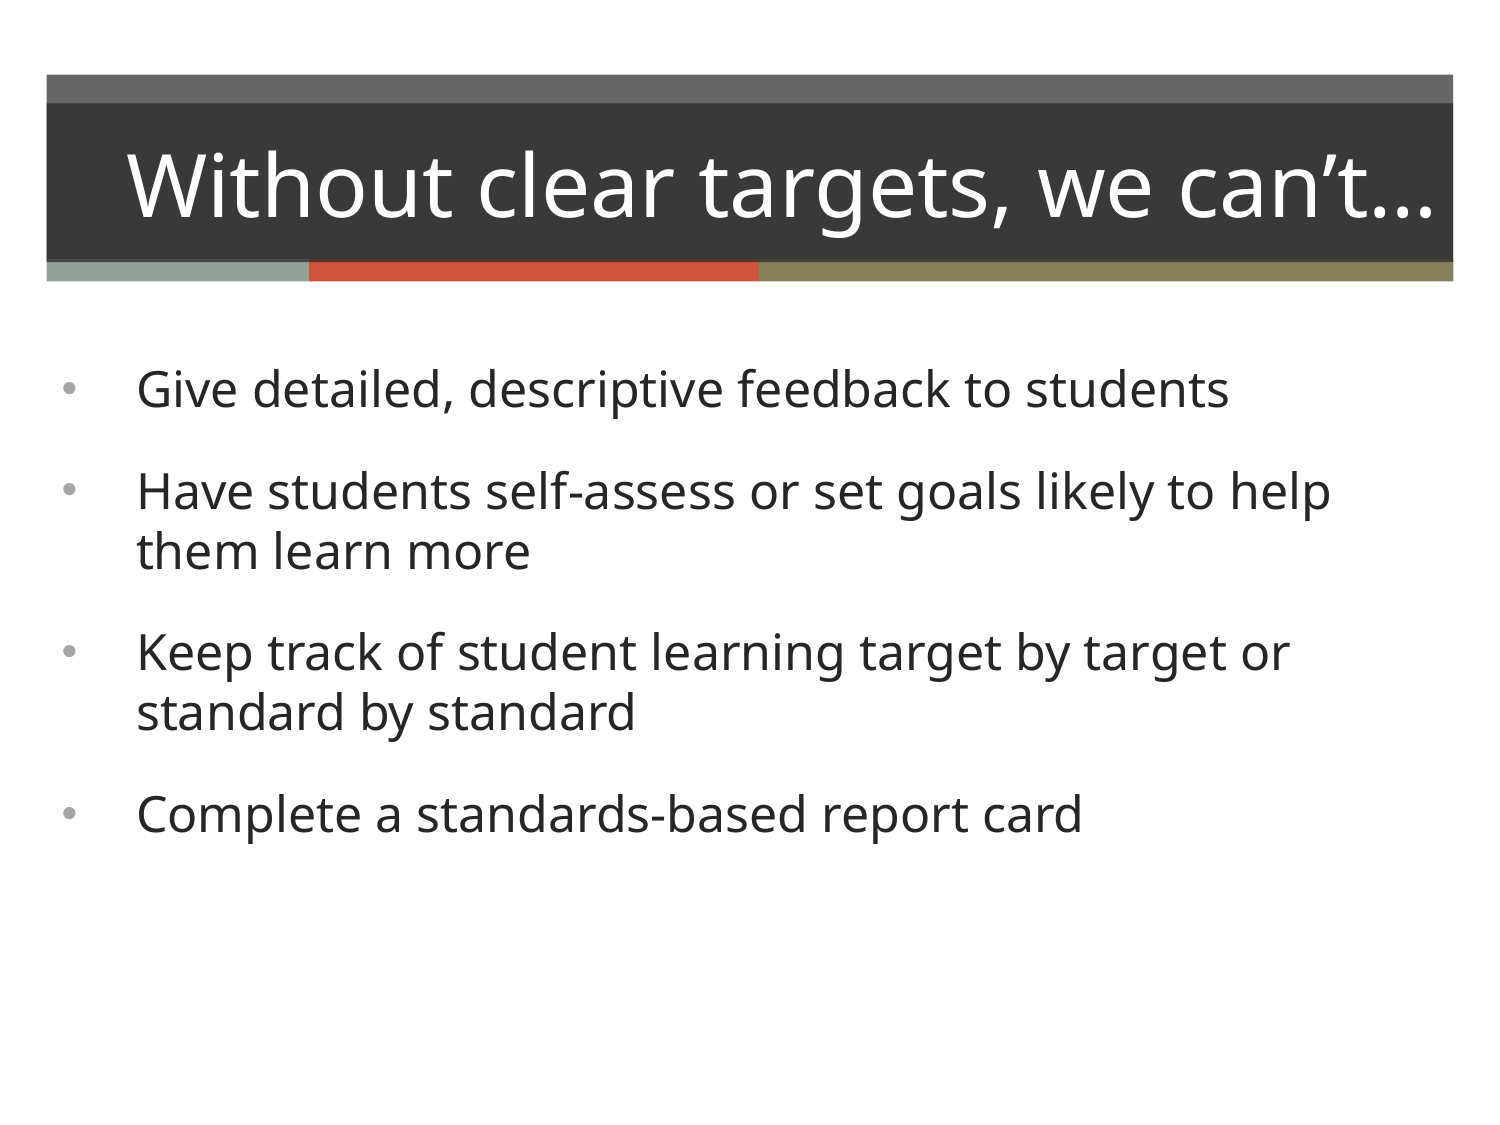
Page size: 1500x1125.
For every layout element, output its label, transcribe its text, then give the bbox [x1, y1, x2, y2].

title Without clear targets, we can’t… [46, 103, 1454, 263]
list Give detailed, descriptive feedback to students Have students self-assess or set goals likely to help them learn more Keep track of student learning target by target or standard by standard Complete a standards-based report card [46, 350, 1454, 1005]
